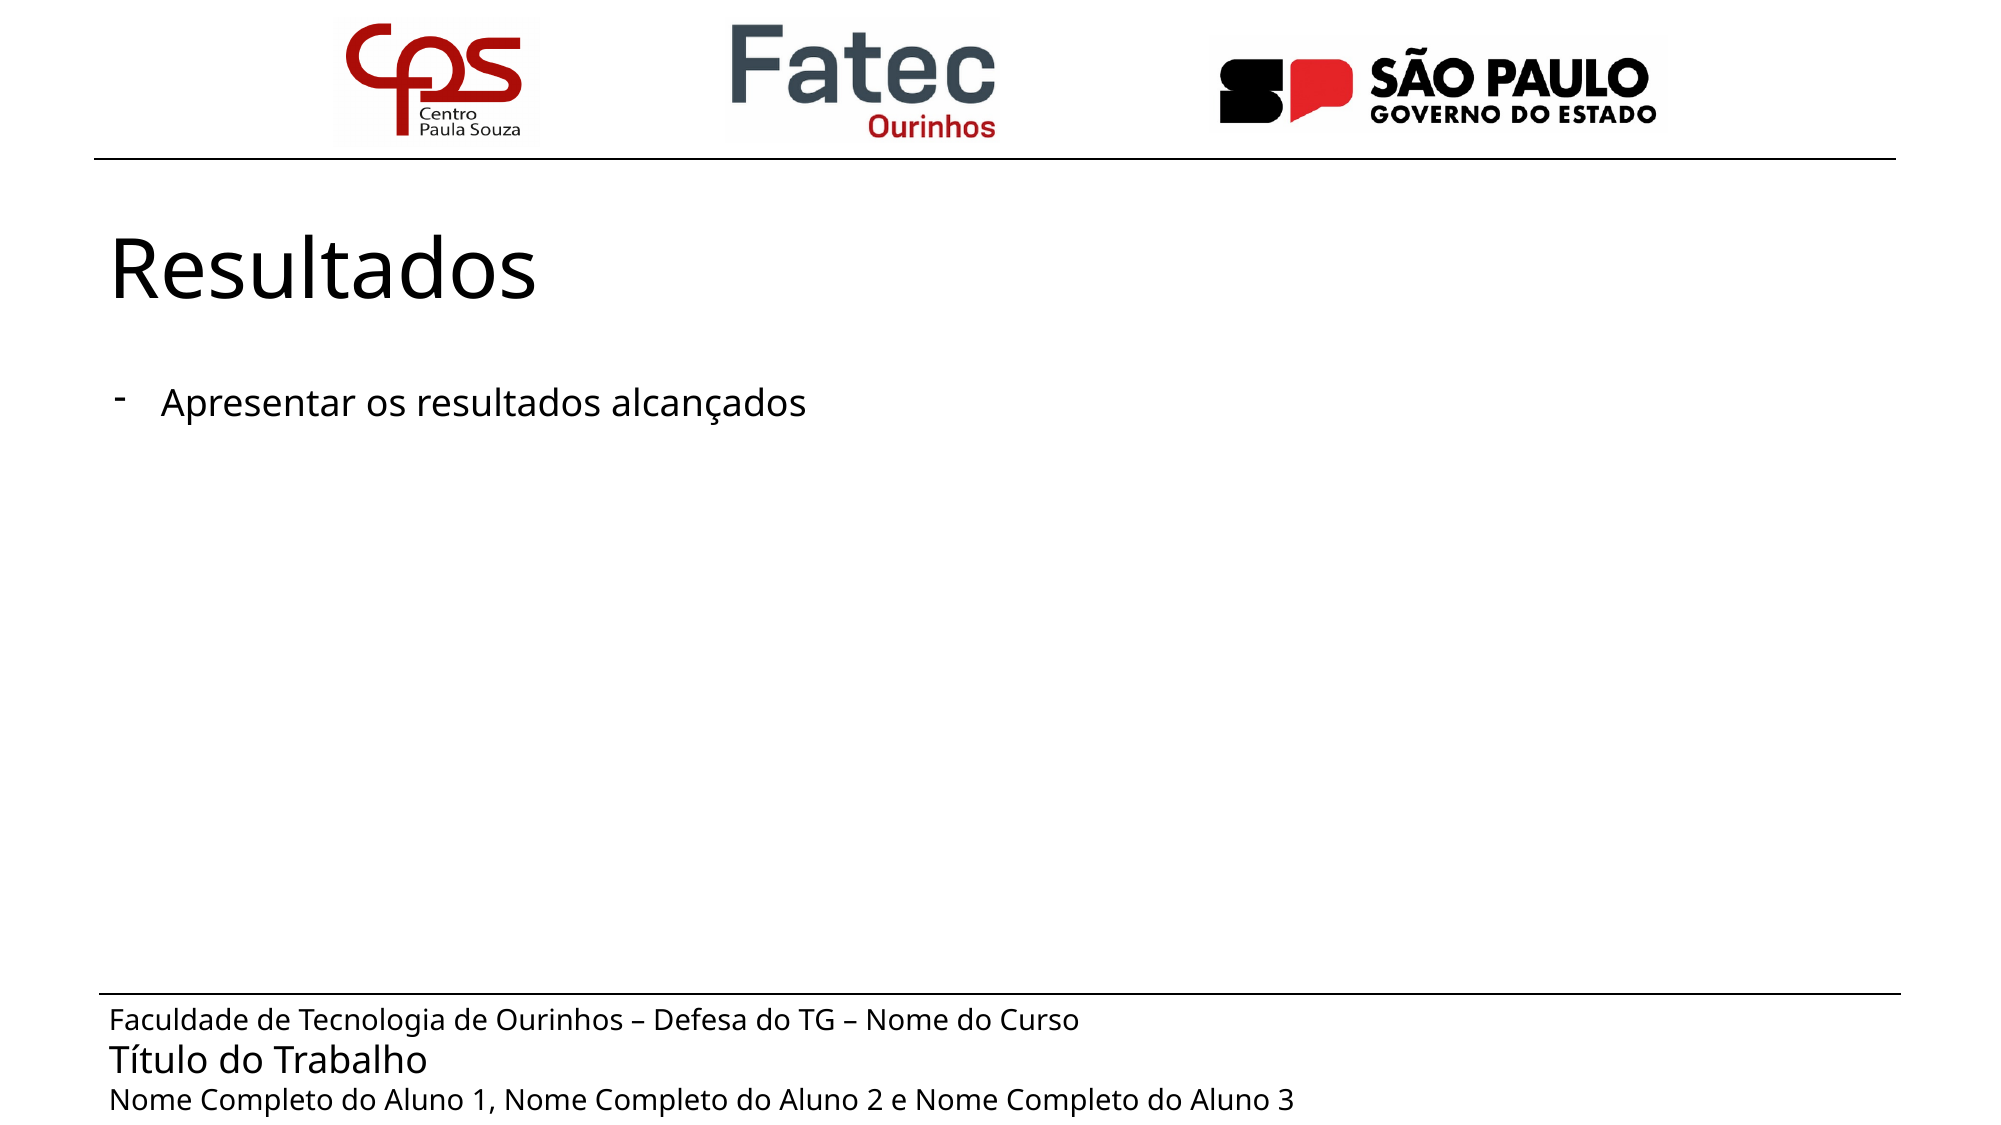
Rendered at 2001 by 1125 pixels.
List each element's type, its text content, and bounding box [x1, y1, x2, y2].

picture [332, 17, 540, 148]
picture [1208, 35, 1668, 133]
picture [724, 17, 1001, 143]
text_box Faculdade de Tecnologia de Ourinhos – Defesa do TG – Nome do Curso Título do Trabalho Nome Completo do Aluno 1, Nome Completo do Aluno 2 e Nome Completo do Aluno 3 [94, 994, 1896, 1124]
text_box Resultados [94, 207, 1896, 323]
text_box Apresentar os resultados alcançados [99, 371, 1419, 432]
